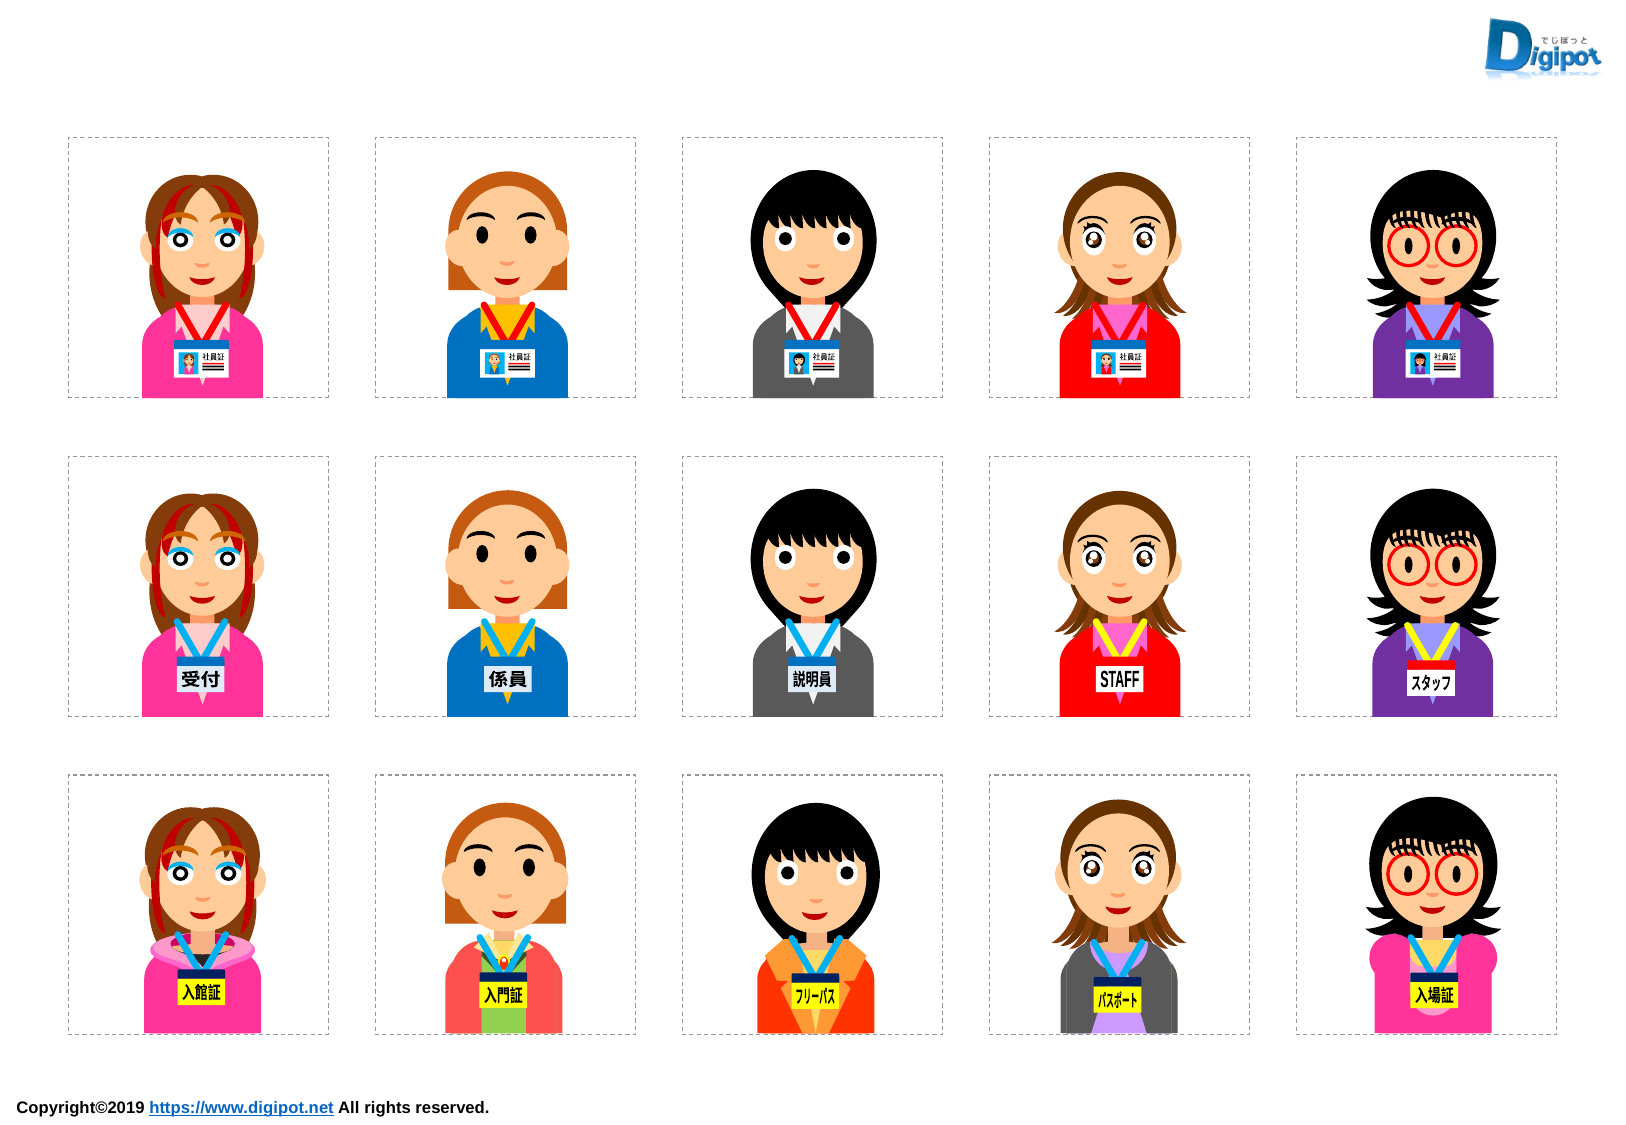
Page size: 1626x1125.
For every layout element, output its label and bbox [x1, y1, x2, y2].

text_box [445, 171, 570, 399]
text_box [1366, 488, 1501, 717]
text_box [139, 807, 266, 1034]
text_box [442, 802, 569, 1034]
text_box [140, 493, 265, 717]
text_box [445, 490, 570, 717]
text_box [750, 169, 877, 399]
picture [1485, 18, 1602, 82]
text_box [750, 488, 877, 717]
text_box [140, 174, 265, 399]
text_box [1366, 169, 1501, 399]
text_box [1365, 796, 1502, 1034]
text_box [1057, 172, 1182, 399]
text_box [1057, 490, 1182, 717]
text_box [751, 802, 880, 1034]
text_box [1055, 799, 1182, 1034]
